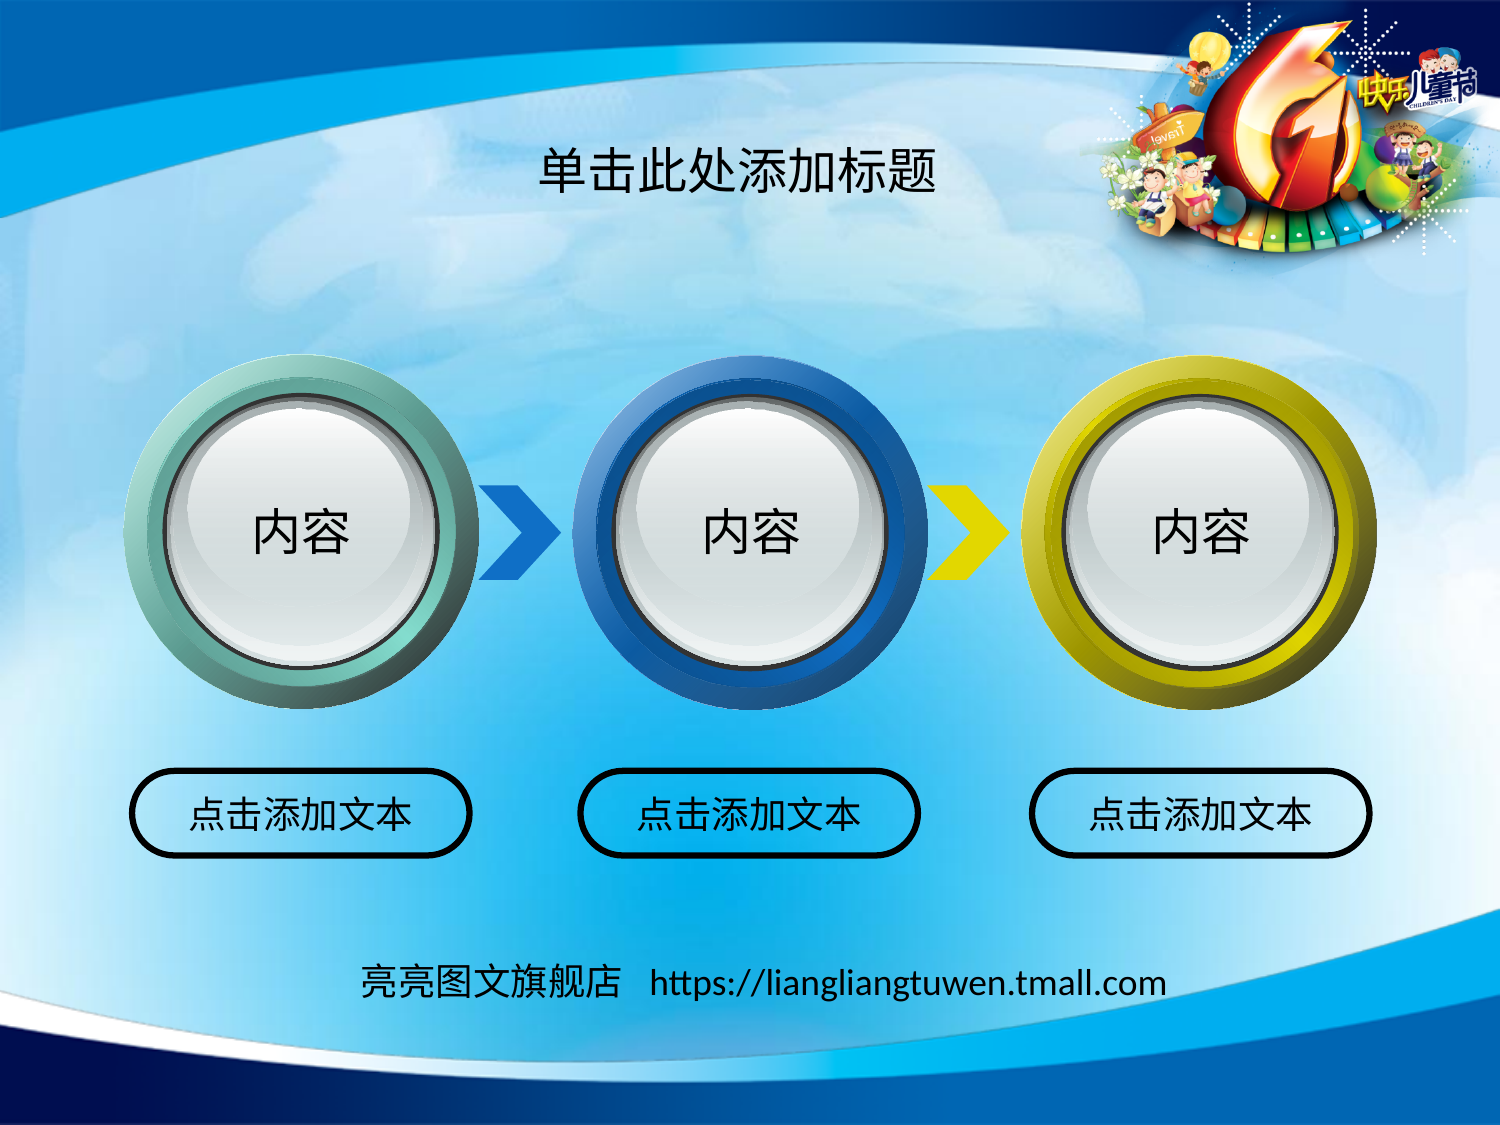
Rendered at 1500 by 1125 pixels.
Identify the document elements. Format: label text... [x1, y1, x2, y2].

picture [0, 0, 1500, 1125]
text_box 亮亮图文旗舰店 https://liangliangtuwen.tmall.com [346, 950, 1252, 1011]
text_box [123, 353, 1377, 856]
title 单击此处添加标题 [457, 117, 1018, 223]
